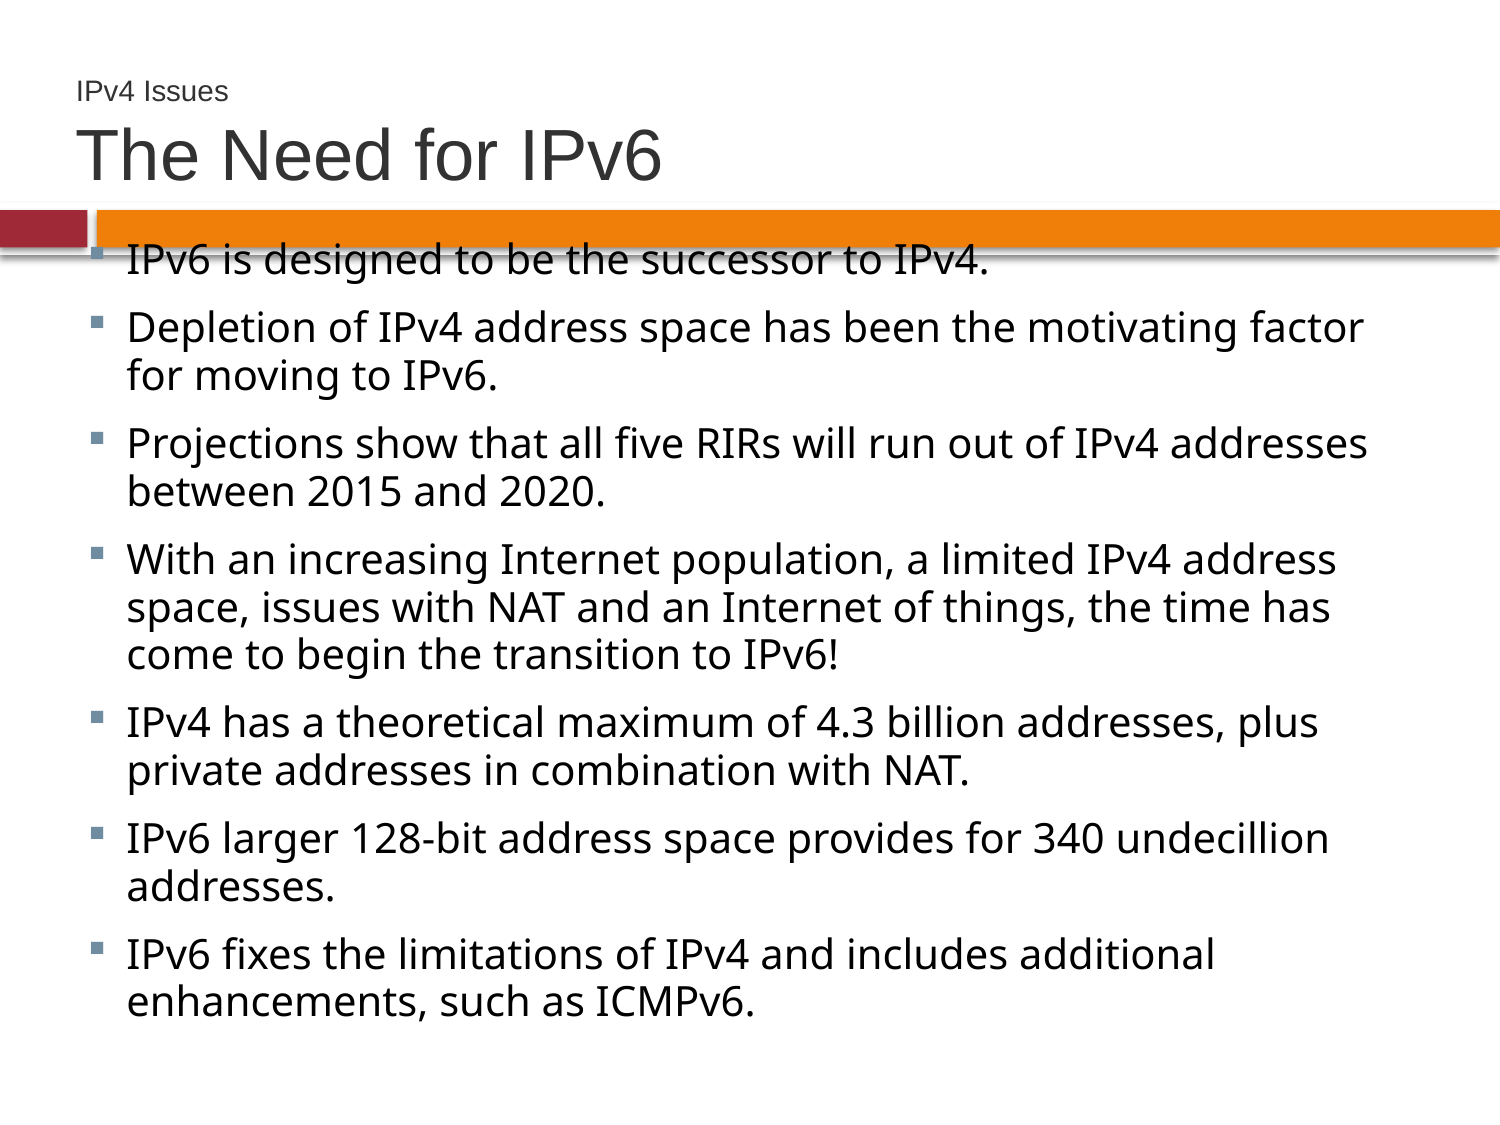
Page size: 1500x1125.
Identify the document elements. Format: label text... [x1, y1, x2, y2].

text_box IPv6 is designed to be the successor to IPv4. Depletion of IPv4 address space has been the motivating factor for moving to IPv6. Projections show that all five RIRs will run out of IPv4 addresses between 2015 and 2020. With an increasing Internet population, a limited IPv4 address space, issues with NAT and an Internet of things, the time has come to begin the transition to IPv6! IPv4 has a theoretical maximum of 4.3 billion addresses, plus private addresses in combination with NAT. IPv6 larger 128-bit address space provides for 340 undecillion addresses. IPv6 fixes the limitations of IPv4 and includes additional enhancements, such as ICMPv6. [74, 229, 1433, 1065]
title IPv4 Issues The Need for IPv6 [61, 64, 1500, 203]
